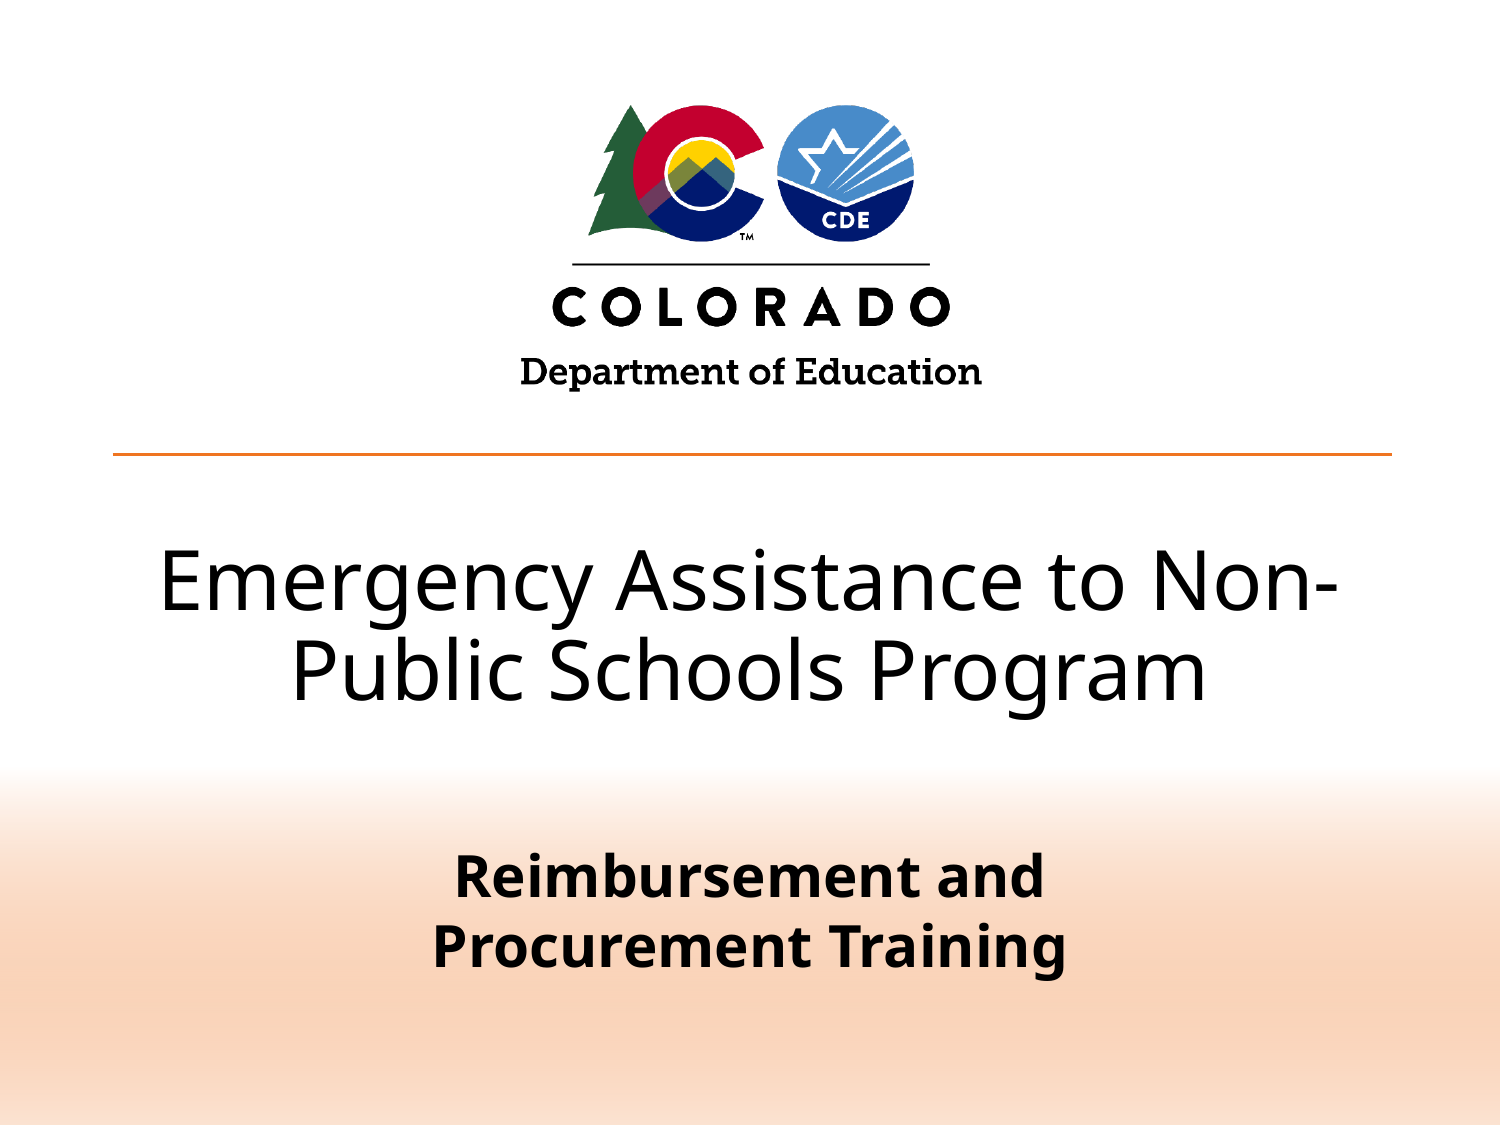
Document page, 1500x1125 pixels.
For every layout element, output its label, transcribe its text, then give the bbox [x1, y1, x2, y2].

picture [519, 103, 983, 393]
subtitle Reimbursement and Procurement Training [112, 832, 1388, 1008]
title Emergency Assistance to Non-Public Schools Program [112, 530, 1388, 731]
